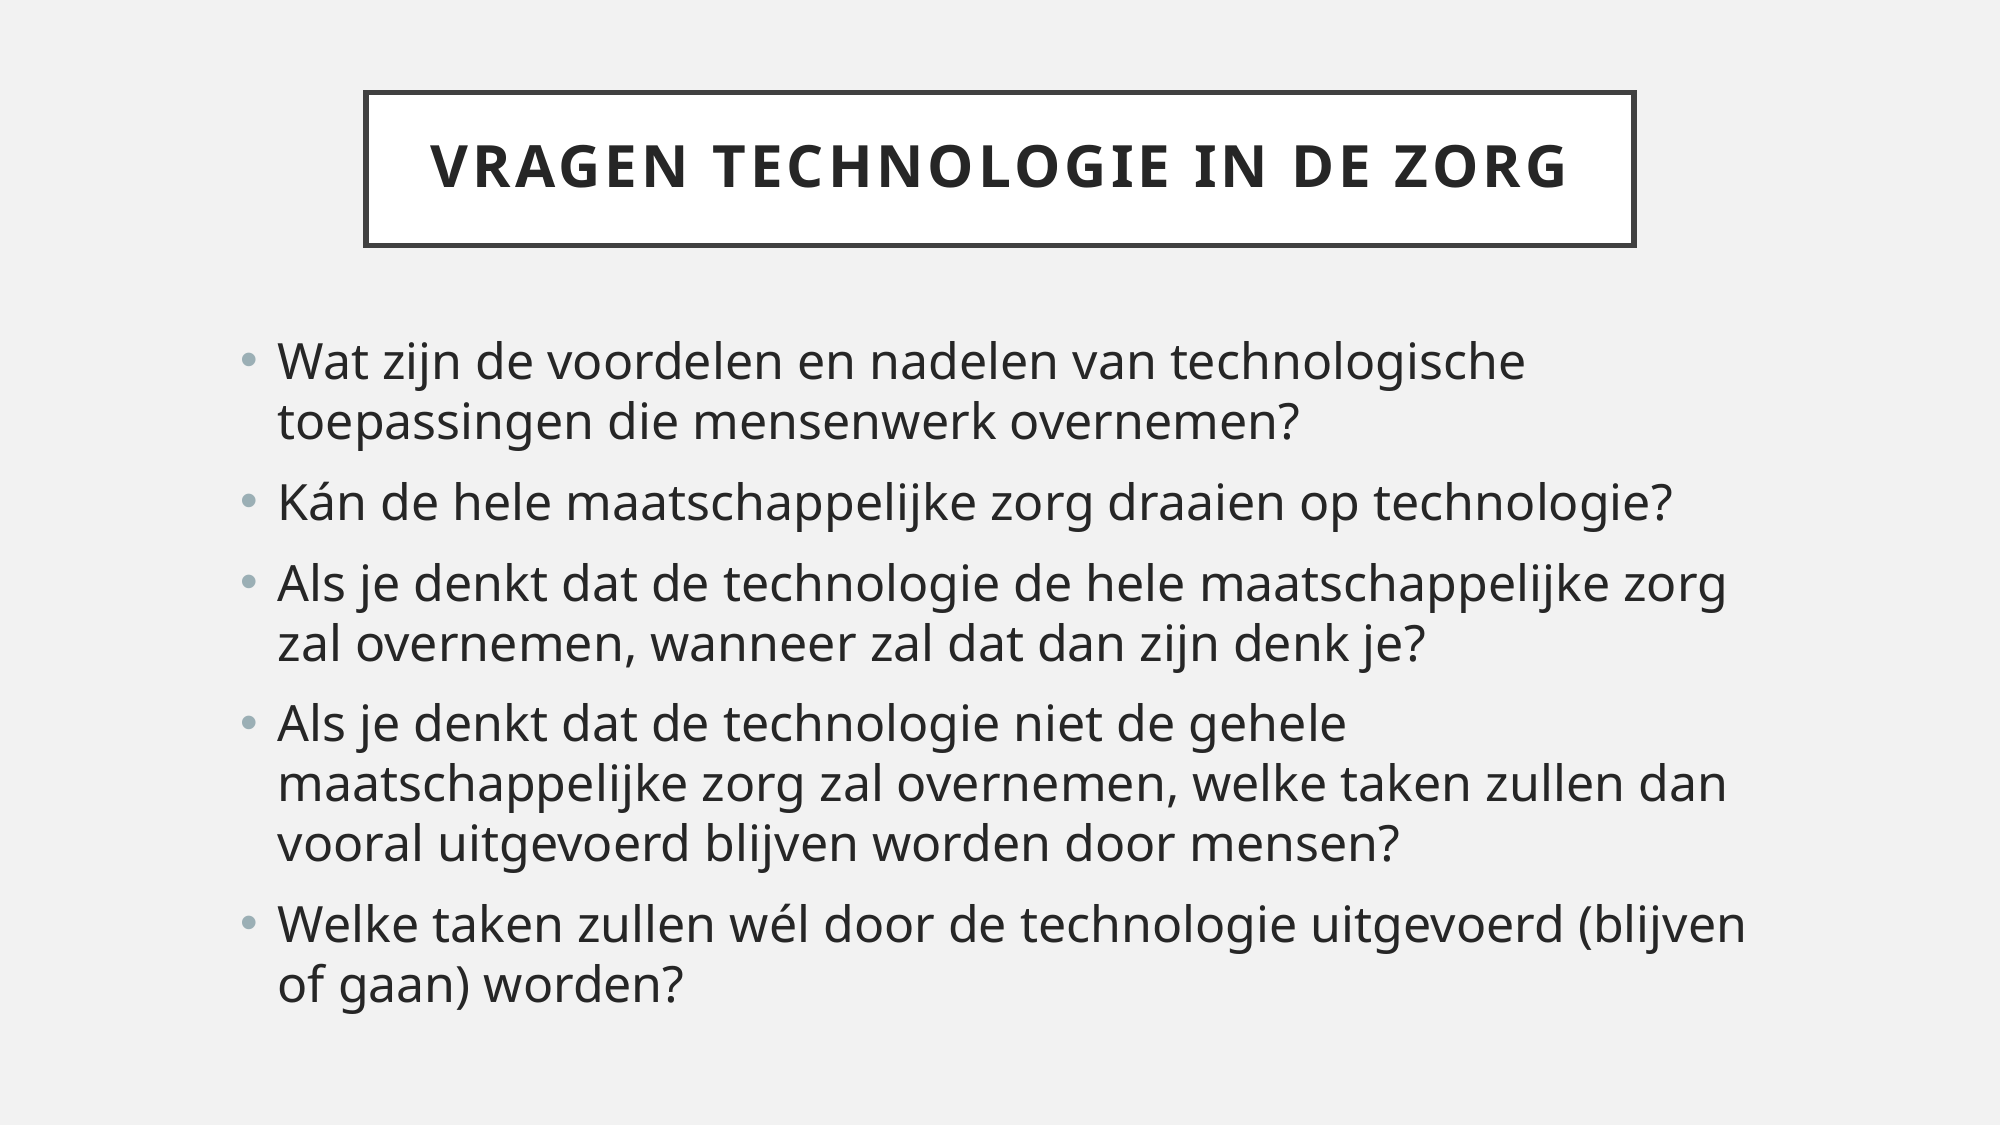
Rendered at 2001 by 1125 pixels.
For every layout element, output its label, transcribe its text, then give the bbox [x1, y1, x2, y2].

title Vragen Technologie in de zorg [363, 90, 1637, 248]
list Wat zijn de voordelen en nadelen van technologische toepassingen die mensenwerk overnemen? Kán de hele maatschappelijke zorg draaien op technologie? Als je denkt dat de technologie de hele maatschappelijke zorg zal overnemen, wanneer zal dat dan zijn denk je? Als je denkt dat de technologie niet de gehele maatschappelijke zorg zal overnemen, welke taken zullen dan vooral uitgevoerd blijven worden door mensen? Welke taken zullen wél door de technologie uitgevoerd (blijven of gaan) worden? [225, 321, 1775, 1075]
